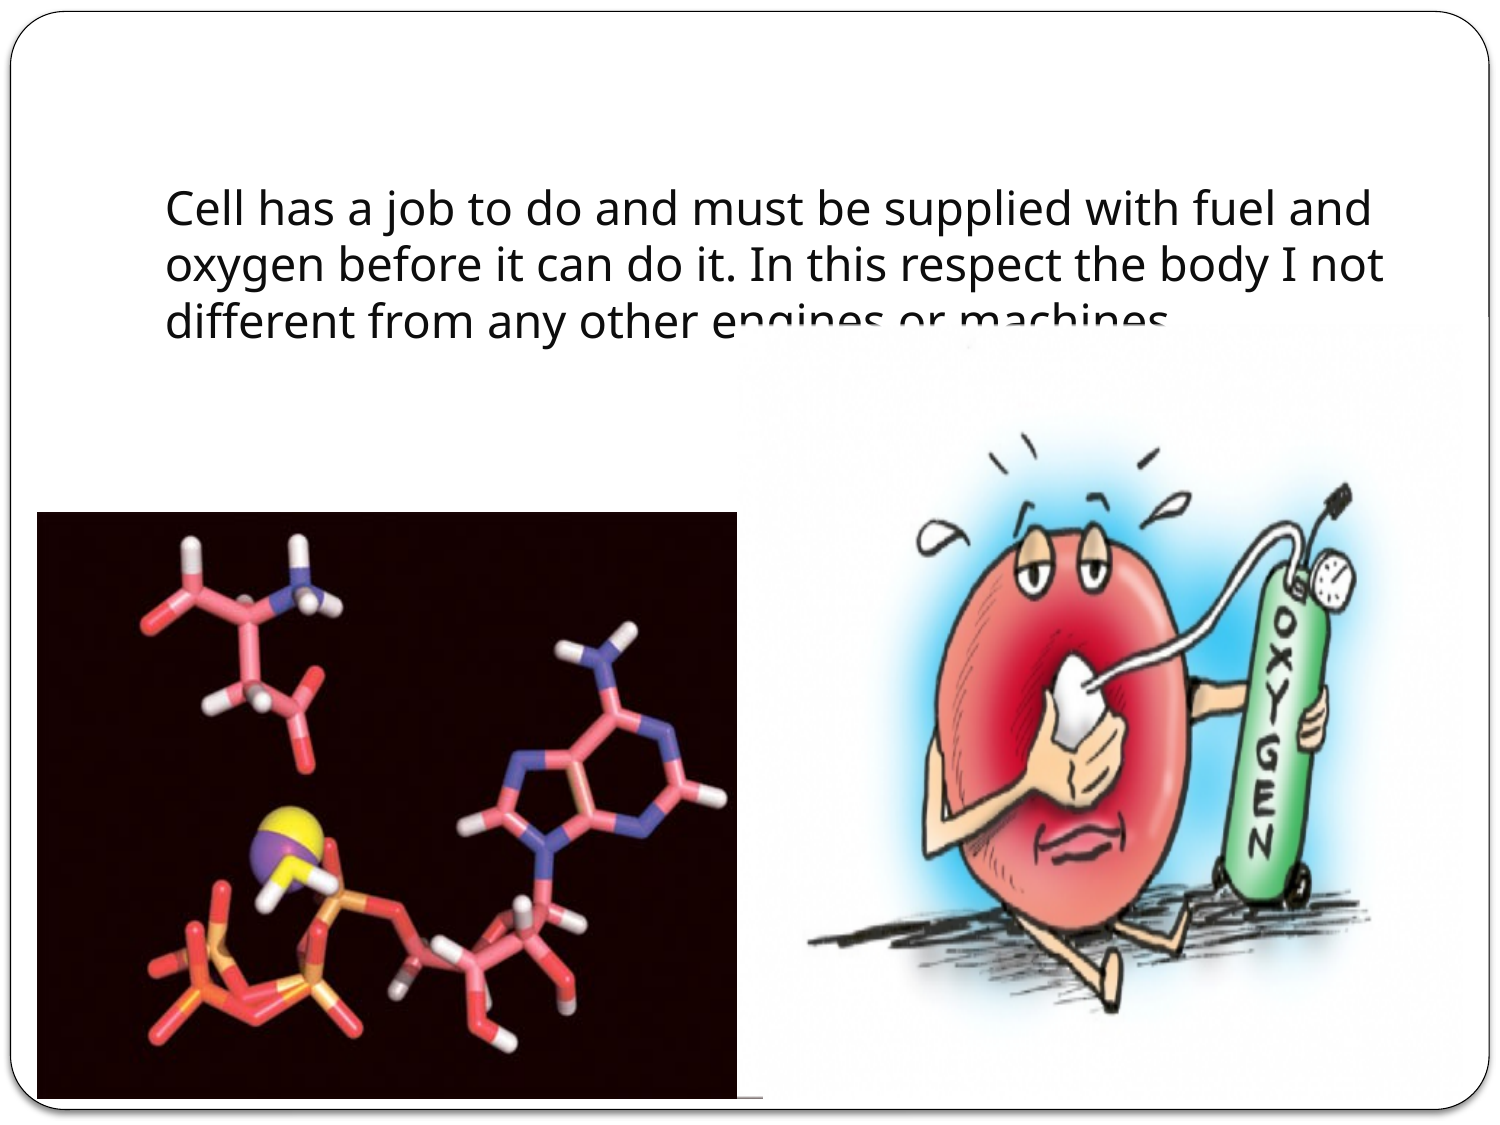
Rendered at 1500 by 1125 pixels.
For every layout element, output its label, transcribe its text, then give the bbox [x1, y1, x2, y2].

picture [737, 324, 1463, 1101]
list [37, 512, 731, 1099]
title Cell has a job to do and must be supplied with fuel and oxygen before it can do it. In this respect the body I not different from any other engines or machines. [150, 125, 1425, 363]
